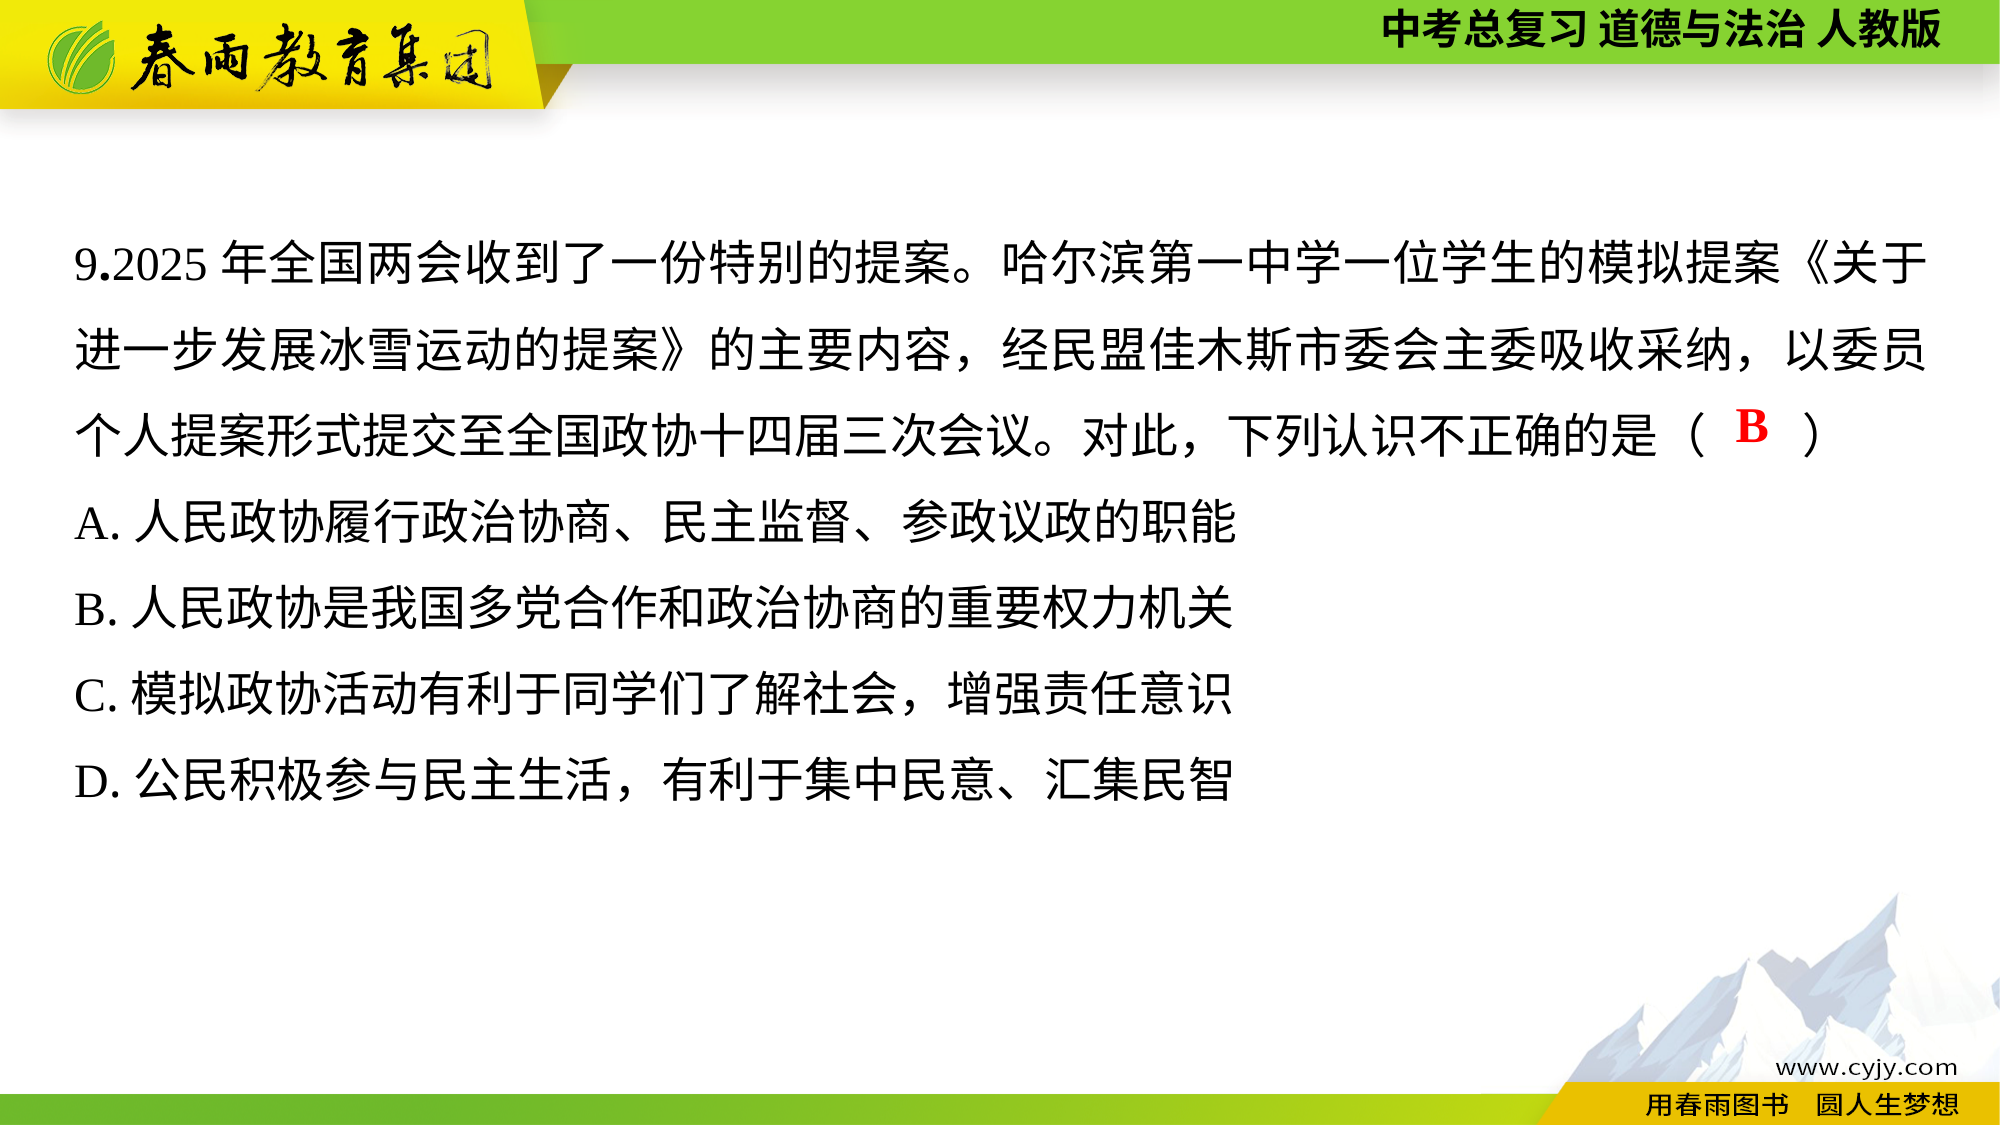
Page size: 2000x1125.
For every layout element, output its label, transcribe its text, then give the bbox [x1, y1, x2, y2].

picture [0, 0, 2000, 1125]
text_box B [1720, 385, 1784, 460]
list 9.2025年全国两会收到了一份特别的提案。哈尔滨第一中学一位学生的模拟提案《关于进一步发展冰雪运动的提案》的主要内容，经民盟佳木斯市委会主委吸收采纳，以委员个人提案形式提交至全国政协十四届三次会议。对此，下列认识不正确的是（ ） A.人民政协履行政治协商、民主监督、参政议政的职能 B.人民政协是我国多党合作和政治协商的重要权力机关 C.模拟政协活动有利于同学们了解社会，增强责任意识 D.公民积极参与民主生活，有利于集中民意、汇集民智 [59, 196, 1944, 811]
